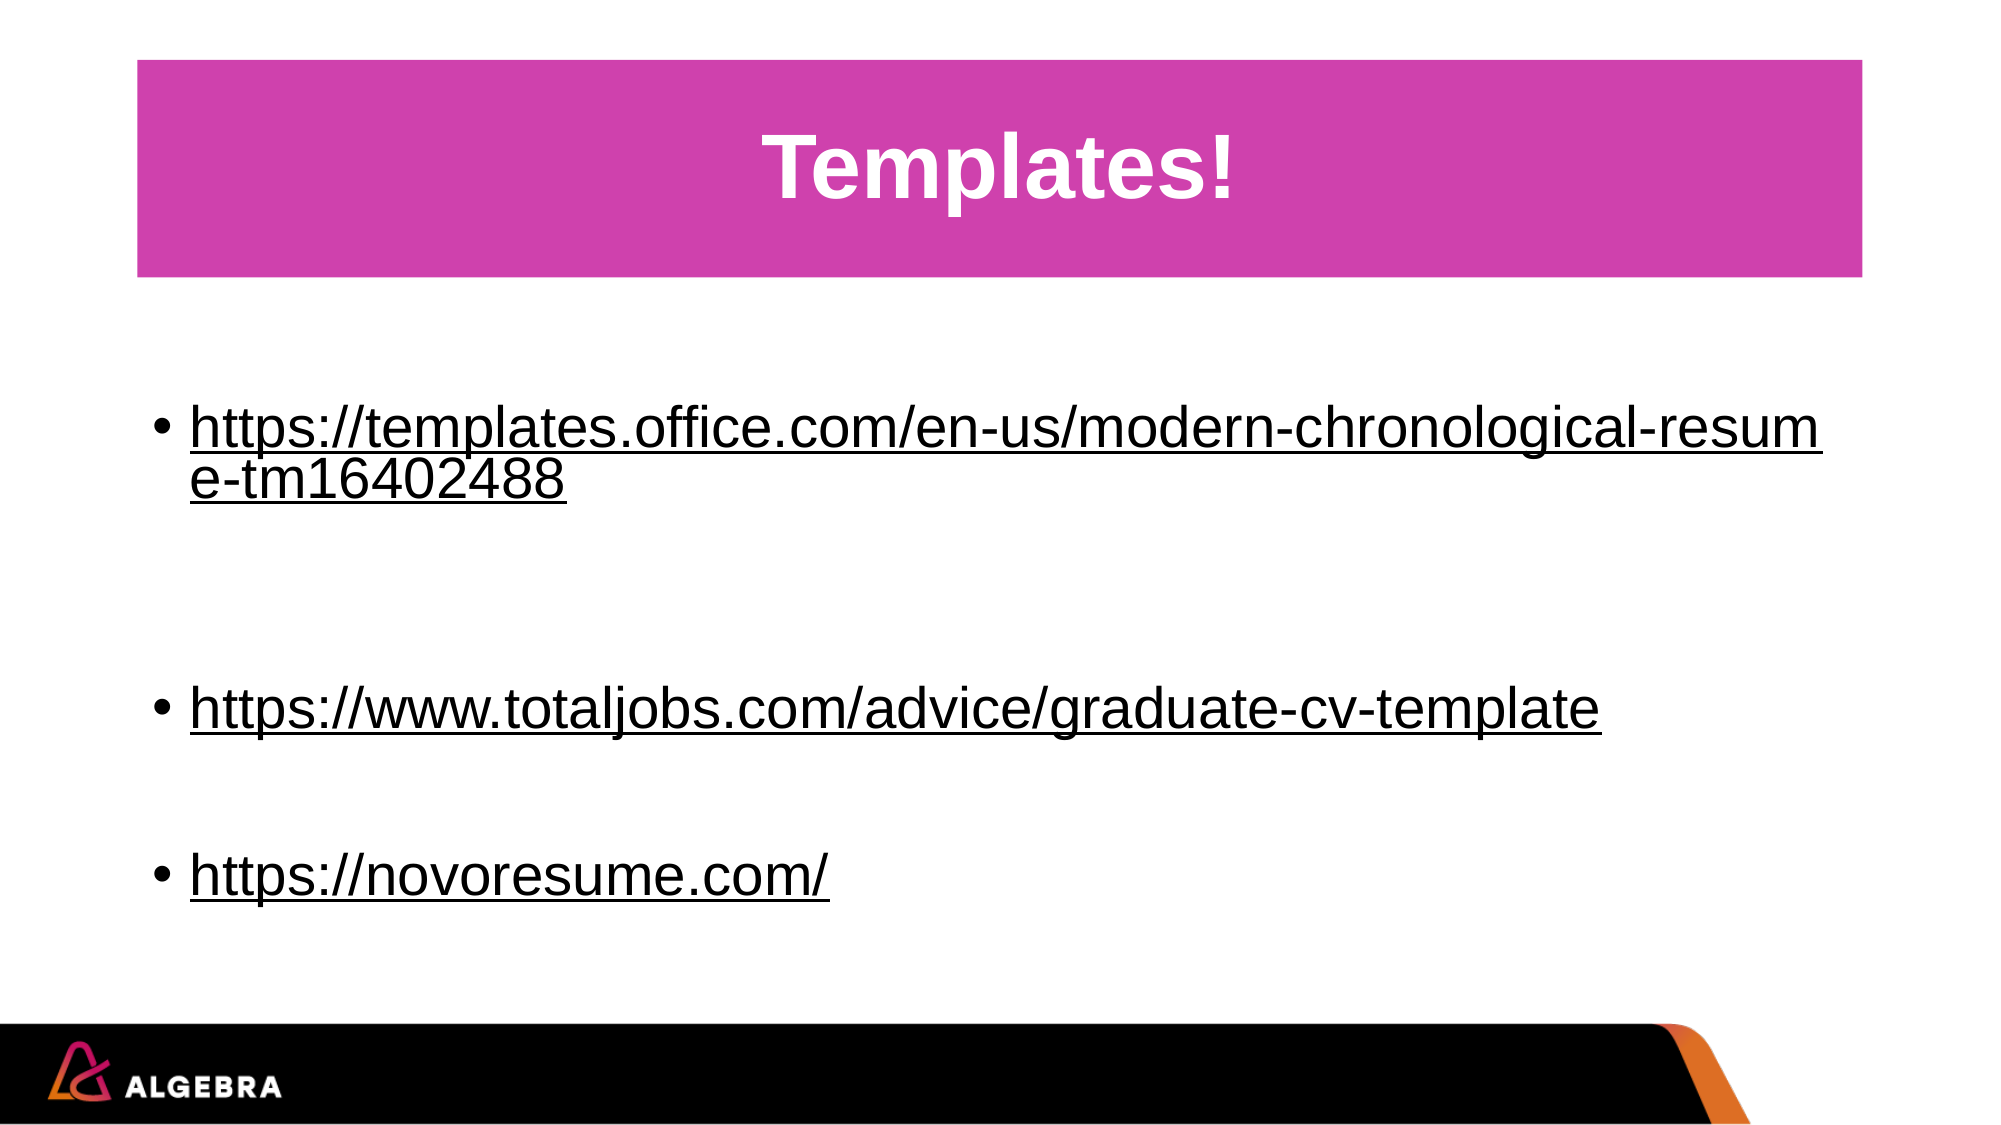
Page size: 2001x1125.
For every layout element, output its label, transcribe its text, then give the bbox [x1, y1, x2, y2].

picture [0, 1023, 1958, 1125]
list https://templates.office.com/en-us/modern-chronological-resume-tm16402488 https://www.totaljobs.com/advice/graduate-cv-template https://novoresume.com/ [137, 299, 1863, 1014]
title Templates! [137, 59, 1863, 278]
